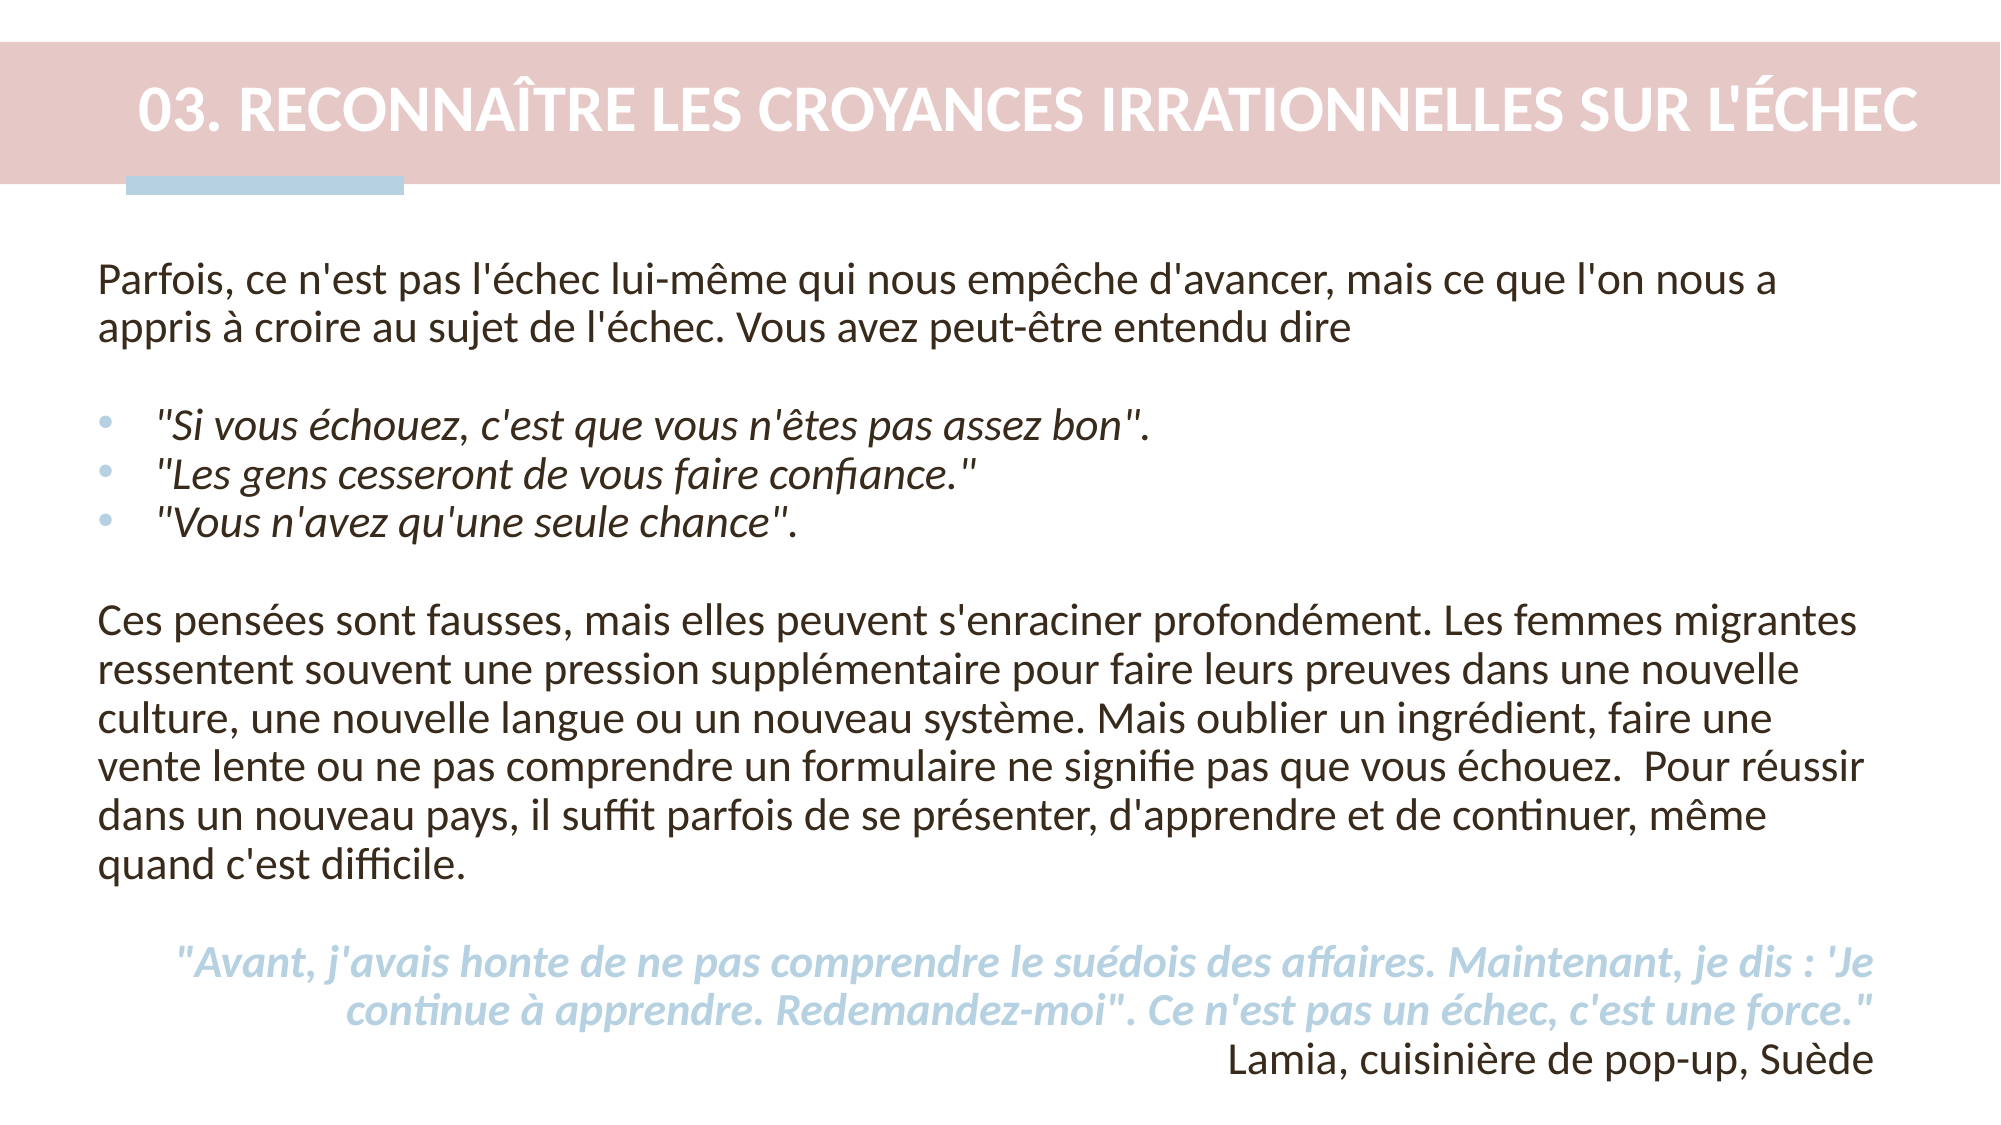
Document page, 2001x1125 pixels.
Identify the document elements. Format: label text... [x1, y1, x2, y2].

list Parfois, ce n'est pas l'échec lui-même qui nous empêche d'avancer, mais ce que l'on nous a appris à croire au sujet de l'échec. Vous avez peut-être entendu dire "Si vous échouez, c'est que vous n'êtes pas assez bon". "Les gens cesseront de vous faire confiance." "Vous n'avez qu'une seule chance". Ces pensées sont fausses, mais elles peuvent s'enraciner profondément. Les femmes migrantes ressentent souvent une pression supplémentaire pour faire leurs preuves dans une nouvelle culture, une nouvelle langue ou un nouveau système. Mais oublier un ingrédient, faire une vente lente ou ne pas comprendre un formulaire ne signifie pas que vous échouez. Pour réussir dans un nouveau pays, il suffit parfois de se présenter, d'apprendre et de continuer, même quand c'est difficile. "Avant, j'avais honte de ne pas comprendre le suédois des affaires. Maintenant, je dis : 'Je continue à apprendre. Redemandez-moi". Ce n'est pas un échec, c'est une force." Lamia, cuisinière de pop-up, Suède [82, 246, 1890, 934]
list 03. RECONNAÎTRE LES CROYANCES IRRATIONNELLES SUR L'ÉCHEC [123, 51, 2000, 170]
